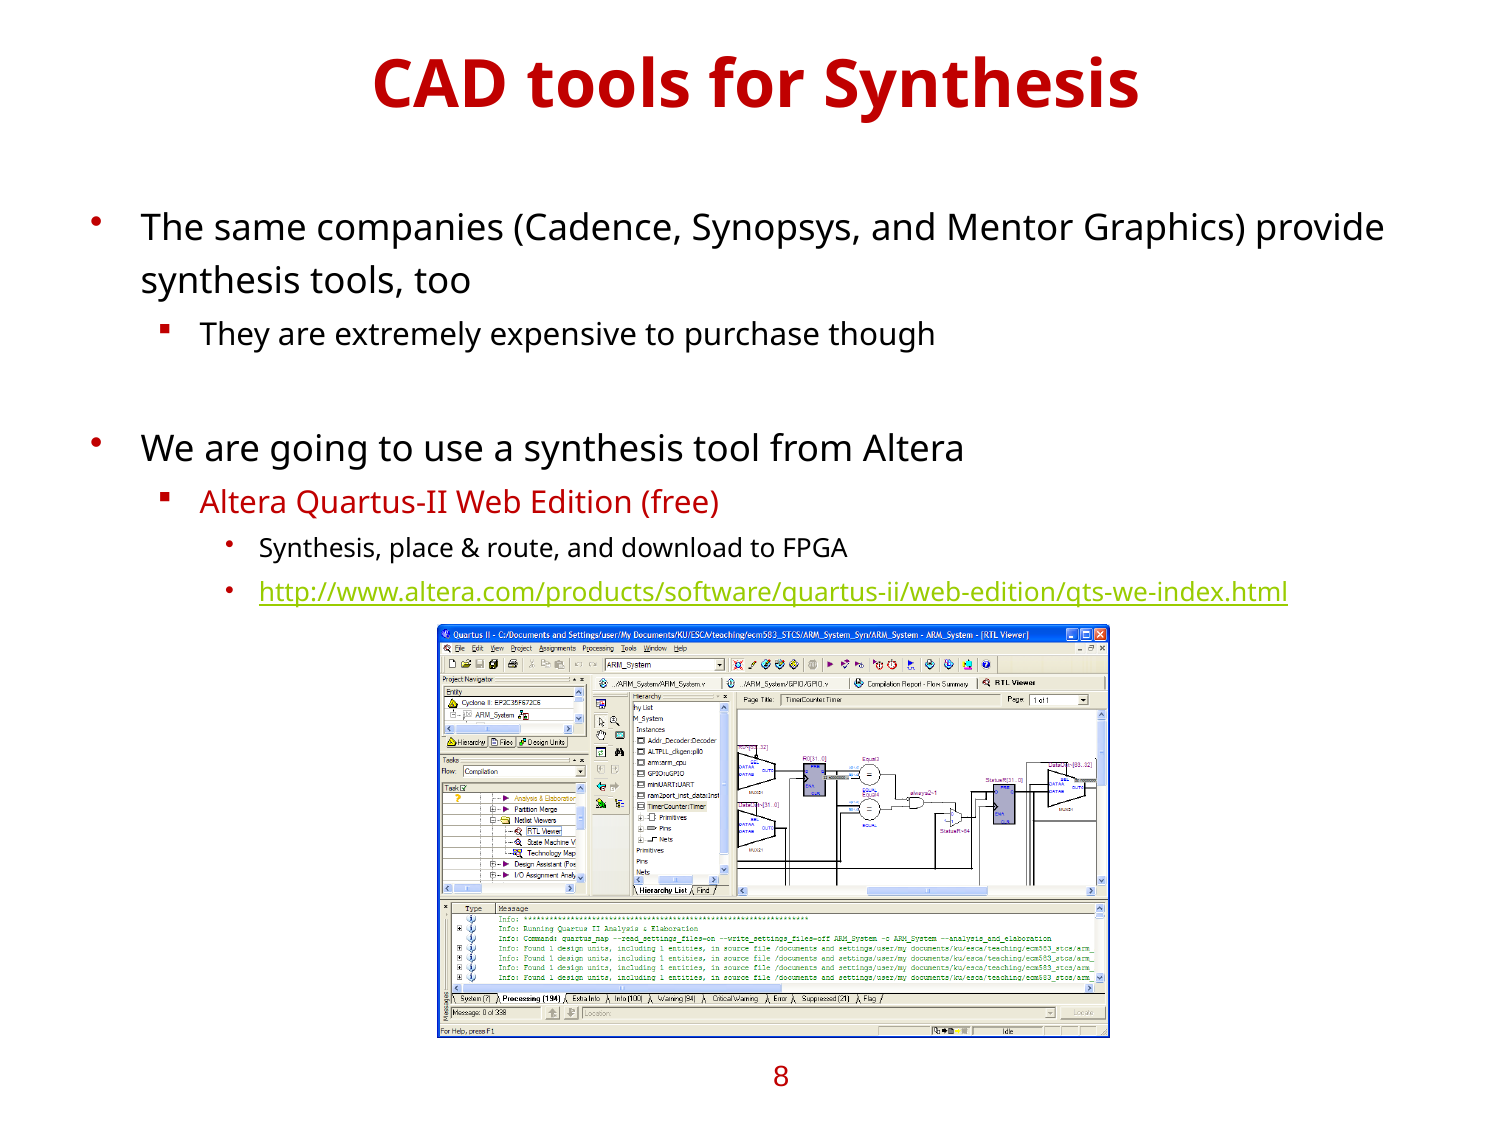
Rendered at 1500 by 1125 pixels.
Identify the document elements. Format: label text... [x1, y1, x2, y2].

picture [437, 624, 1110, 1038]
list The same companies (Cadence, Synopsys, and Mentor Graphics) provide synthesis tools, too They are extremely expensive to purchase though We are going to use a synthesis tool from Altera Altera Quartus-II Web Edition (free) Synthesis, place & route, and download to FPGA http://www.altera.com/products/software/quartus-ii/web-edition/qts-we-index.html [74, 187, 1426, 626]
title CAD tools for Synthesis [124, 12, 1388, 151]
slide_number 8 [649, 1049, 913, 1125]
